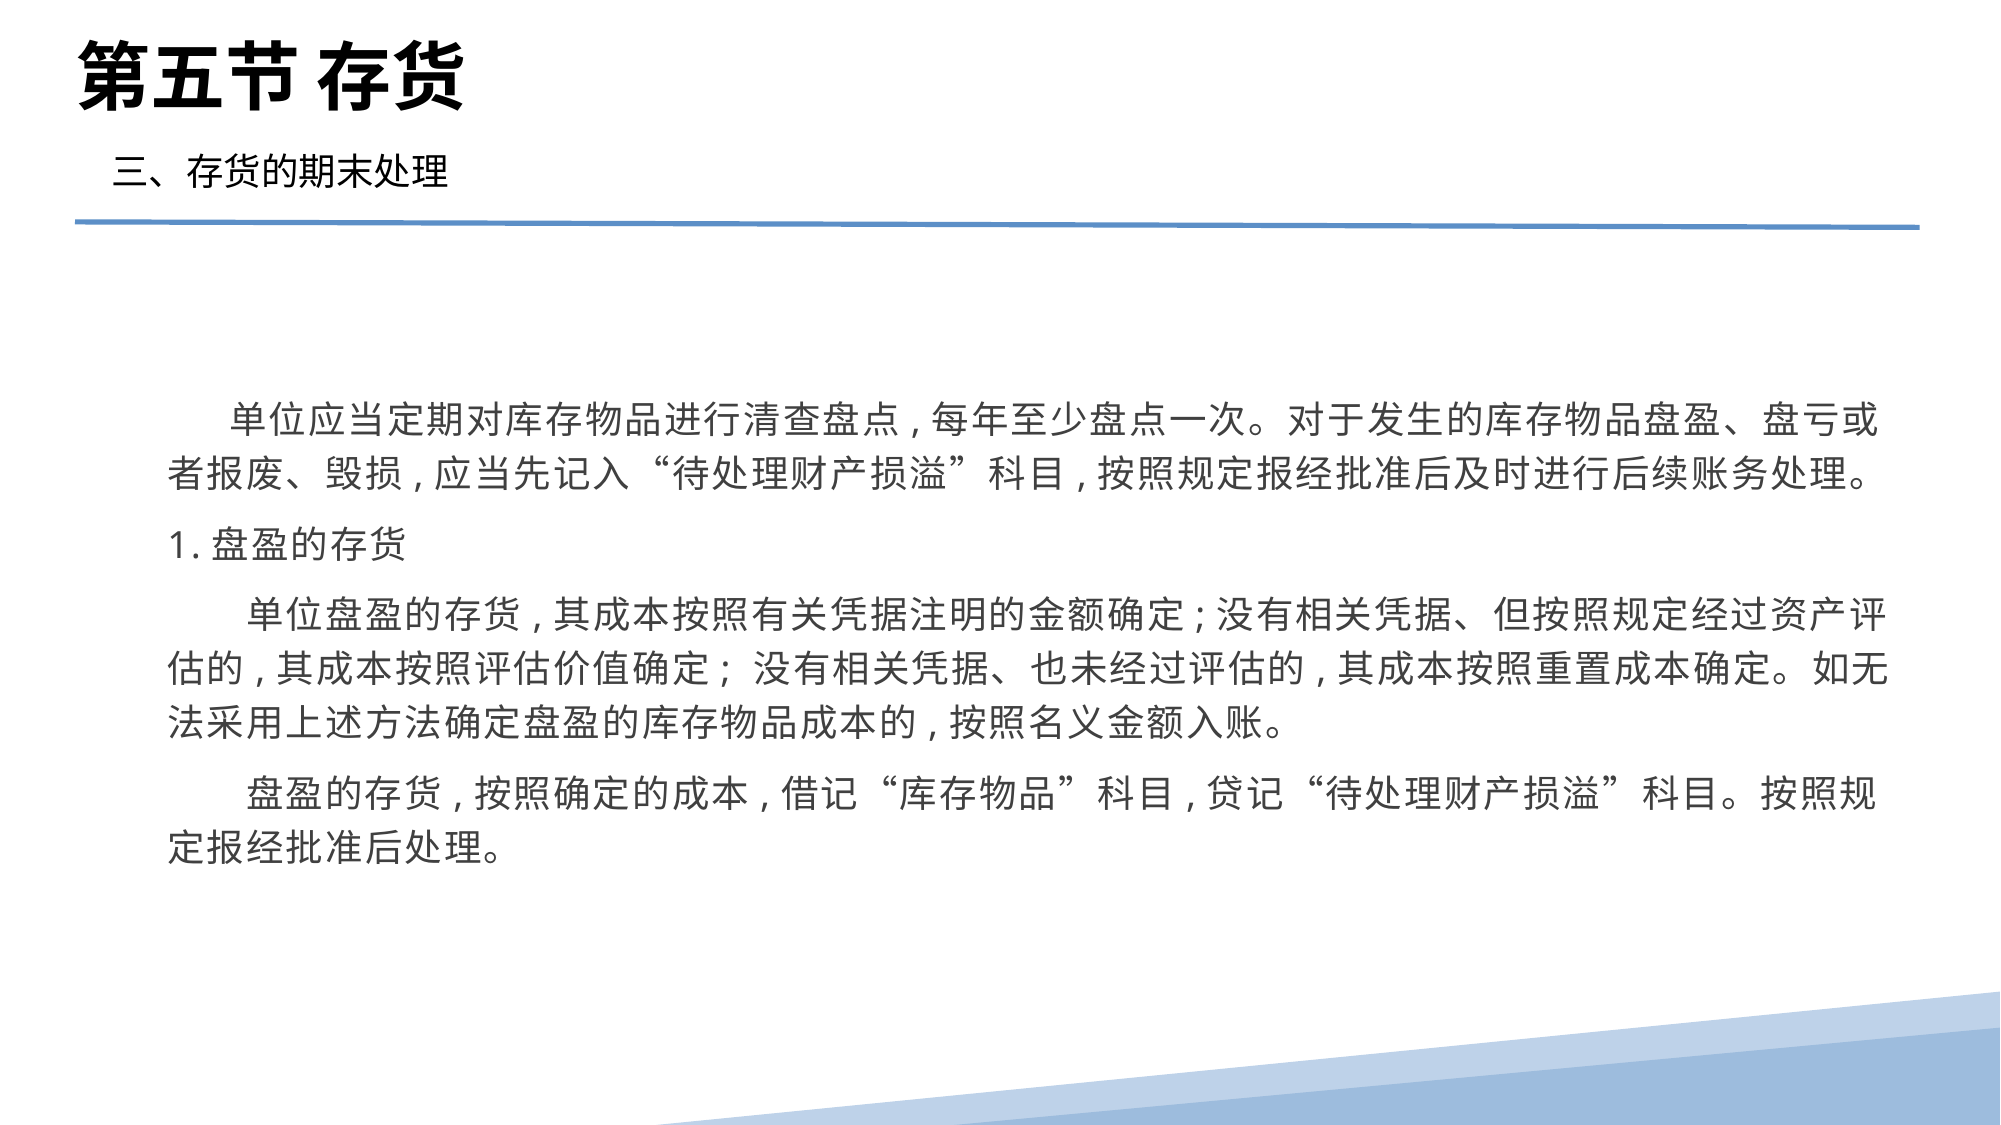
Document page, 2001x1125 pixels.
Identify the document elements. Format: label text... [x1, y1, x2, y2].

text_box 单位应当定期对库存物品进行清查盘点,每年至少盘点一次。对于发生的库存物品盘盈、盘亏或者报废、毁损,应当先记入“待处理财产损溢”科目,按照规定报经批准后及时进行后续账务处理。 1.盘盈的存货 单位盘盈的存货,其成本按照有关凭据注明的金额确定;没有相关凭据、但按照规定经过资产评估的,其成本按照评估价值确定; 没有相关凭据、也未经过评估的,其成本按照重置成本确定。如无法采用上述方法确定盘盈的库存物品成本的,按照名义金额入账。 盘盈的存货,按照确定的成本,借记“库存物品”科目,贷记“待处理财产损溢”科目。按照规定报经批准后处理。 [156, 279, 1907, 977]
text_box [656, 991, 2000, 1125]
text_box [74, 221, 1920, 228]
text_box 三、存货的期末处理 [96, 141, 1166, 221]
text_box 第五节 存货 [75, 24, 1925, 125]
